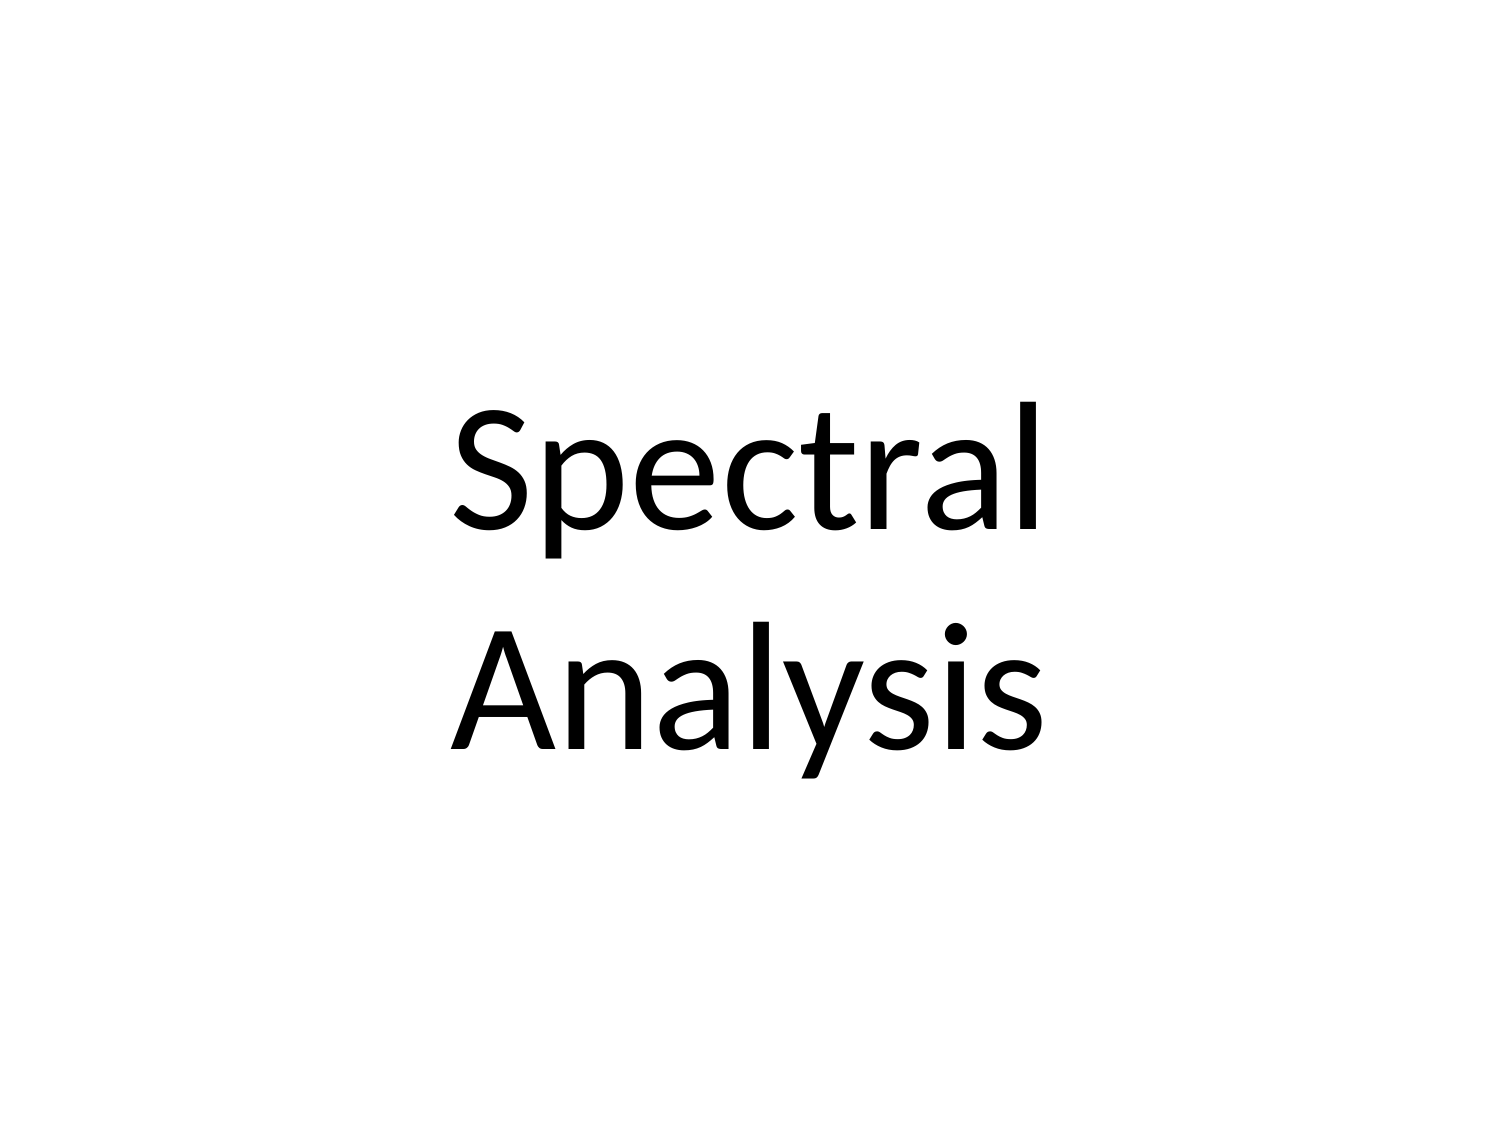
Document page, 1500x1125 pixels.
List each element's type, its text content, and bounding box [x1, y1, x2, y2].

title Spectral Analysis [75, 45, 1425, 1088]
